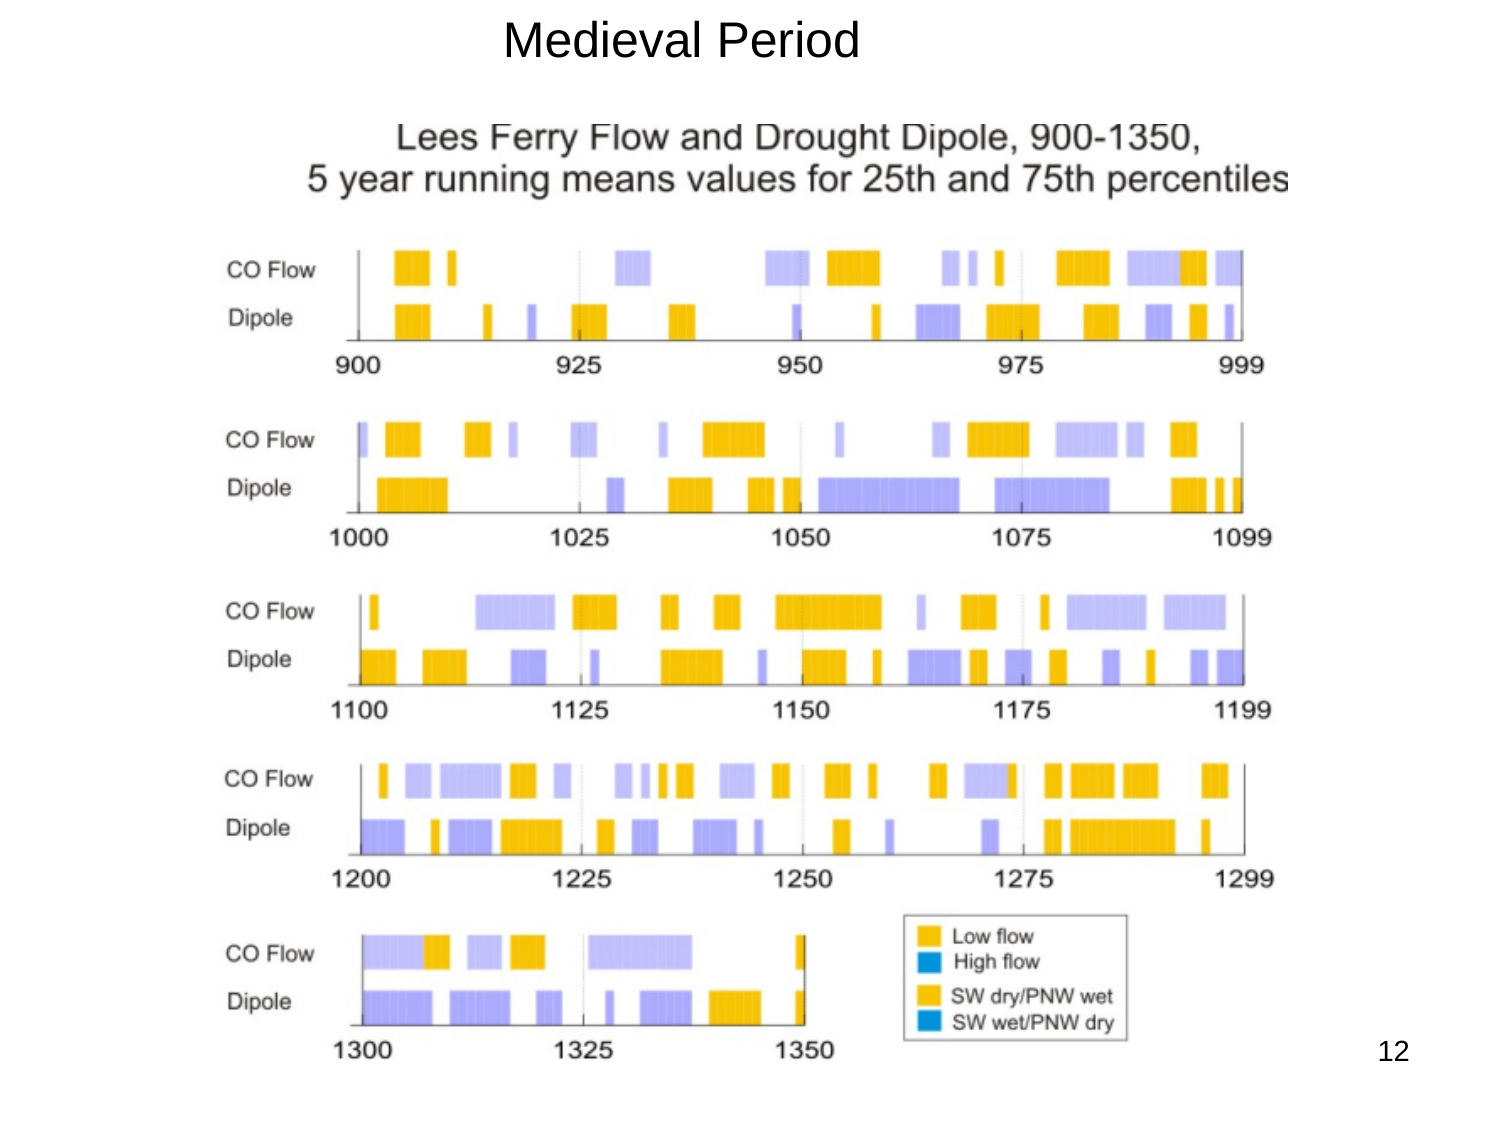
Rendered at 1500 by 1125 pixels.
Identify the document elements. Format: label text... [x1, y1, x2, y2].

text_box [212, 124, 1288, 1079]
slide_number 12 [1074, 1024, 1426, 1103]
text_box Medieval Period [488, 0, 876, 75]
text_box [185, 85, 1352, 1102]
